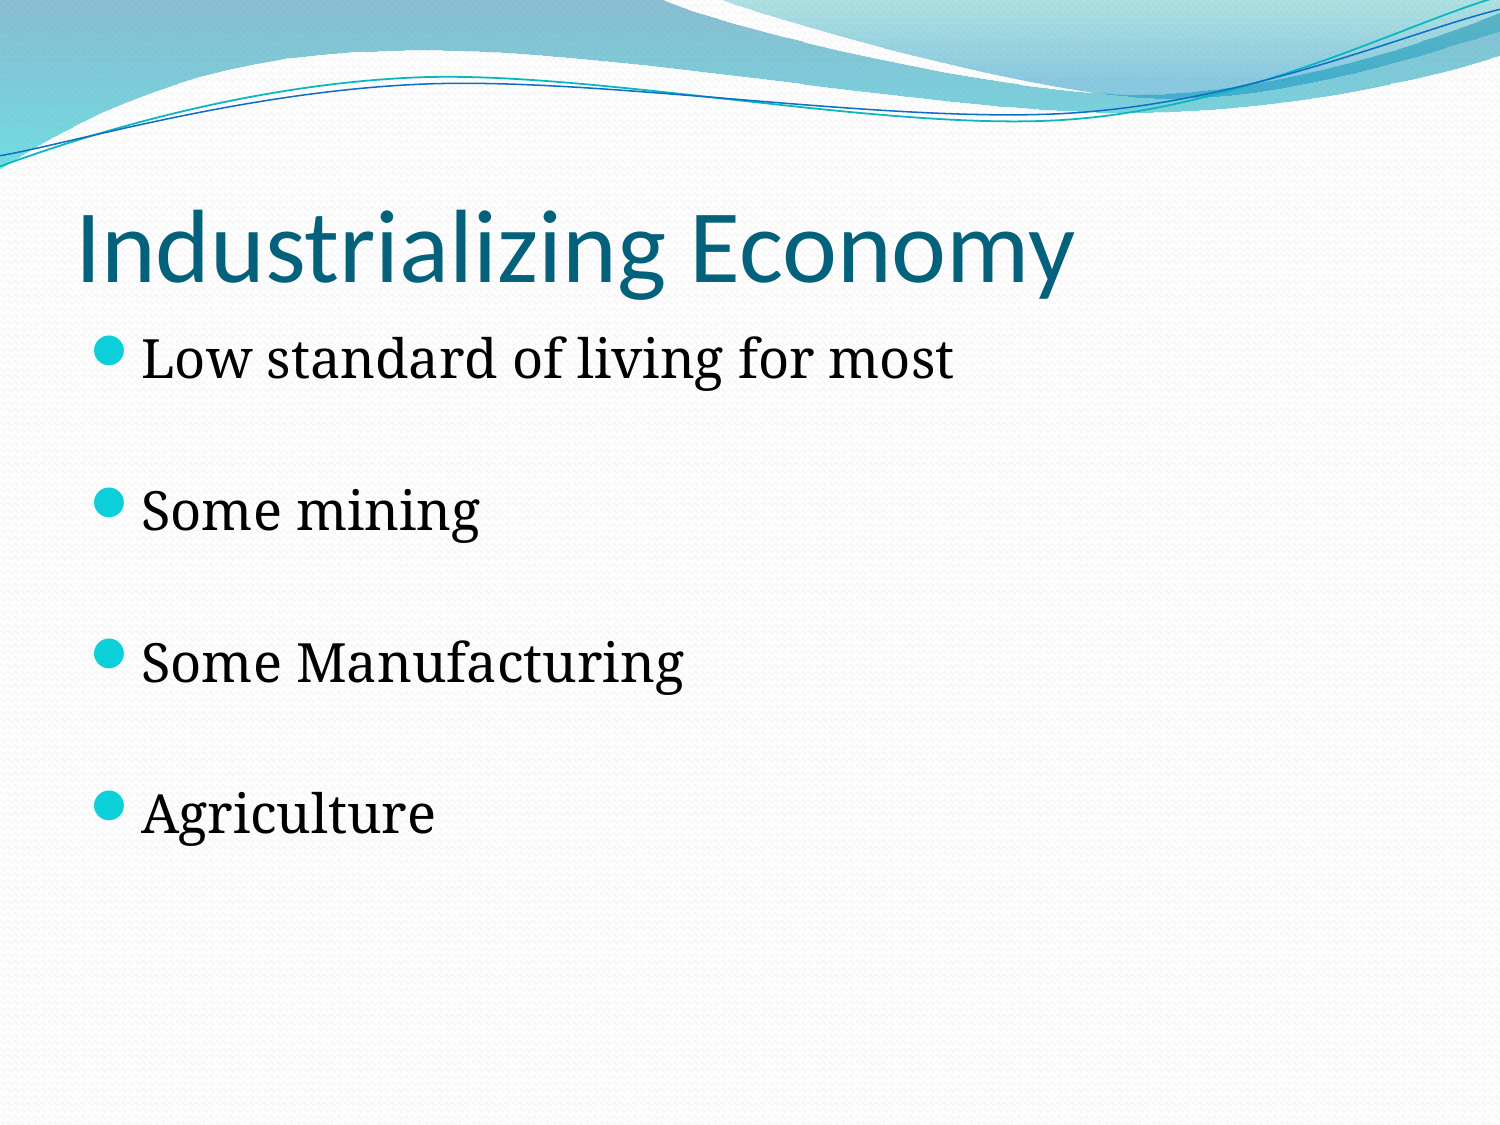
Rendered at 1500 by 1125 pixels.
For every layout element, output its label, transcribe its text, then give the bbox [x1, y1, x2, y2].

title Industrializing Economy [75, 115, 1425, 303]
list Low standard of living for most Some mining Some Manufacturing Agriculture [75, 317, 1425, 1038]
